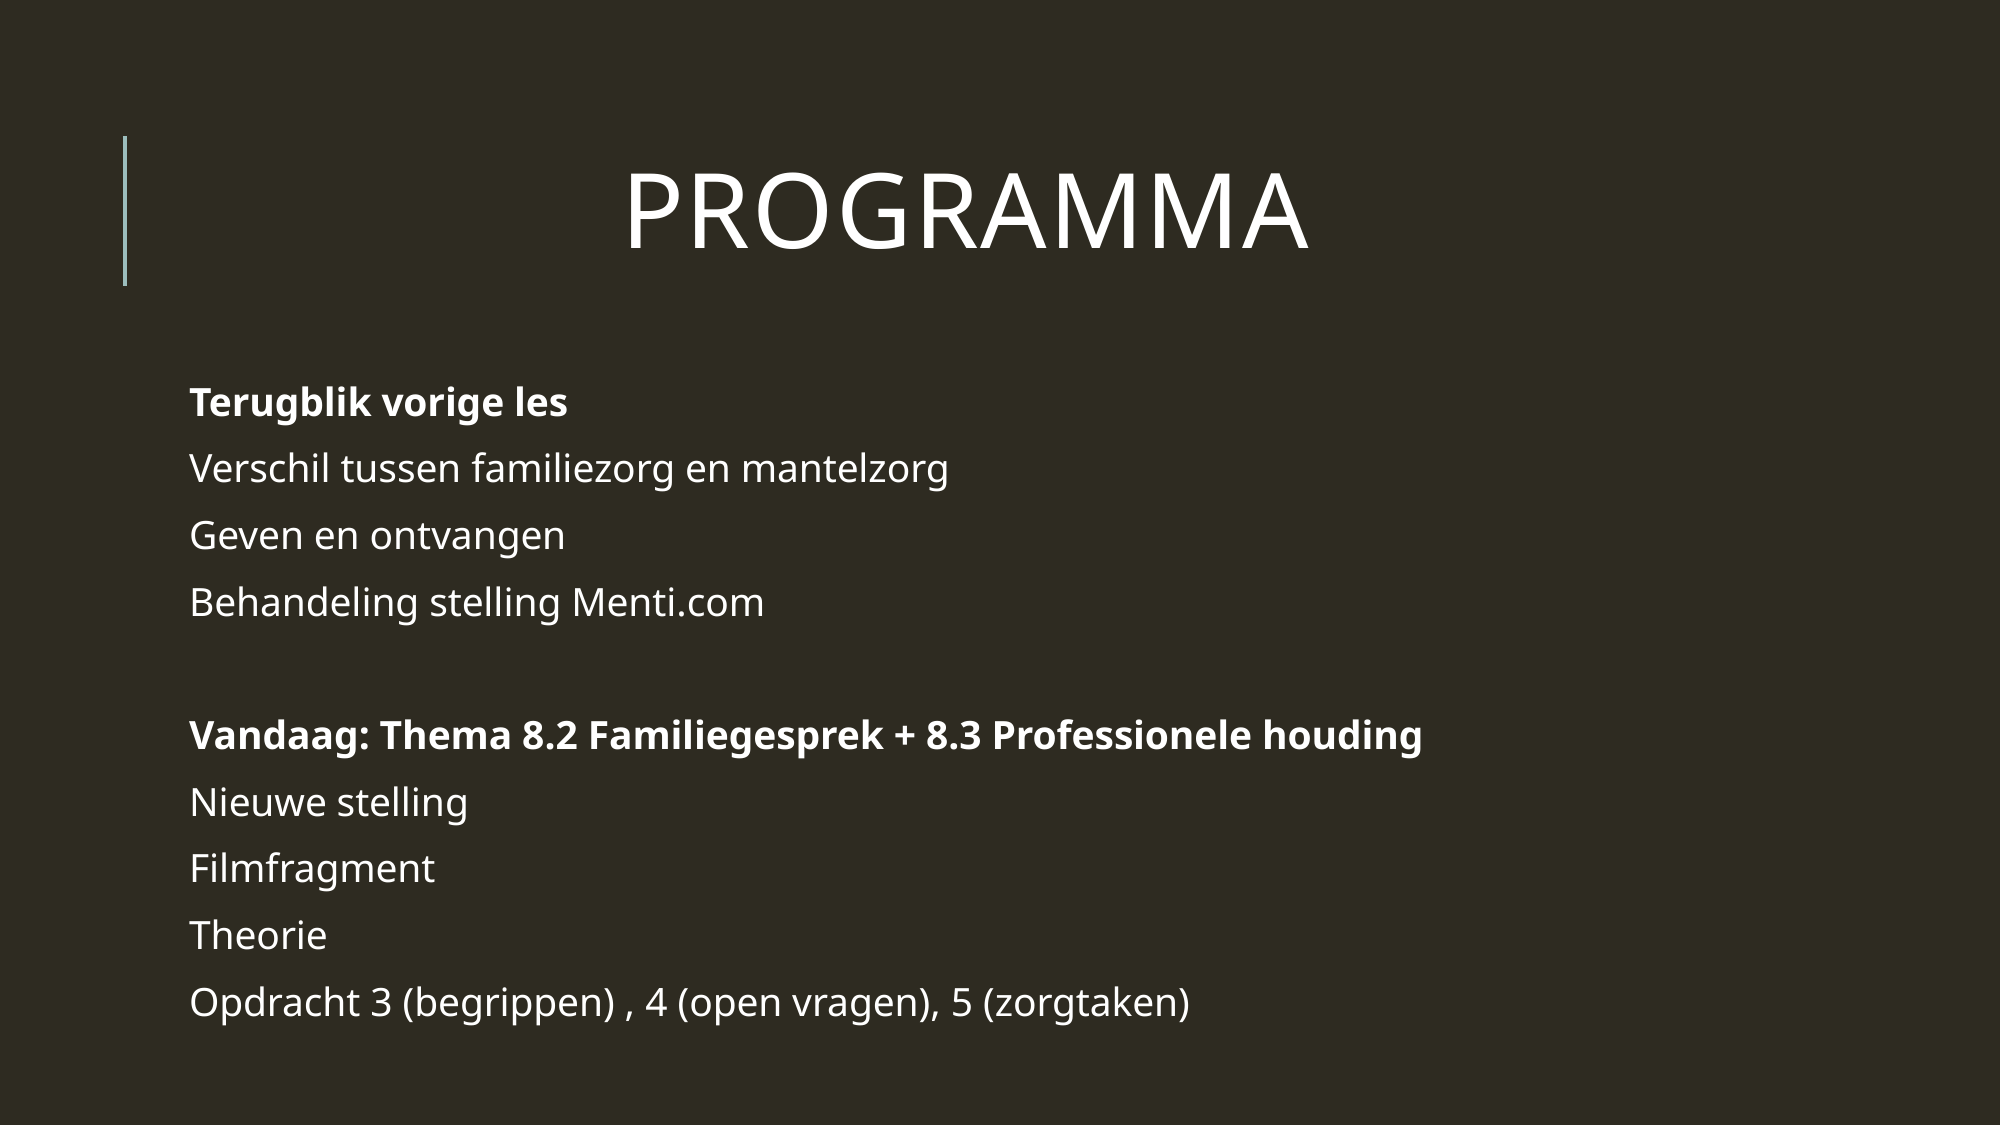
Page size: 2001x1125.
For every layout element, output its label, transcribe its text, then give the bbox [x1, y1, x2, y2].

title Programma [168, 96, 1763, 342]
list Terugblik vorige les Verschil tussen familiezorg en mantelzorg Geven en ontvangen Behandeling stelling Menti.com Vandaag: Thema 8.2 Familiegesprek + 8.3 Professionele houding Nieuwe stelling Filmfragment Theorie Opdracht 3 (begrippen) , 4 (open vragen), 5 (zorgtaken) [168, 375, 1885, 1035]
